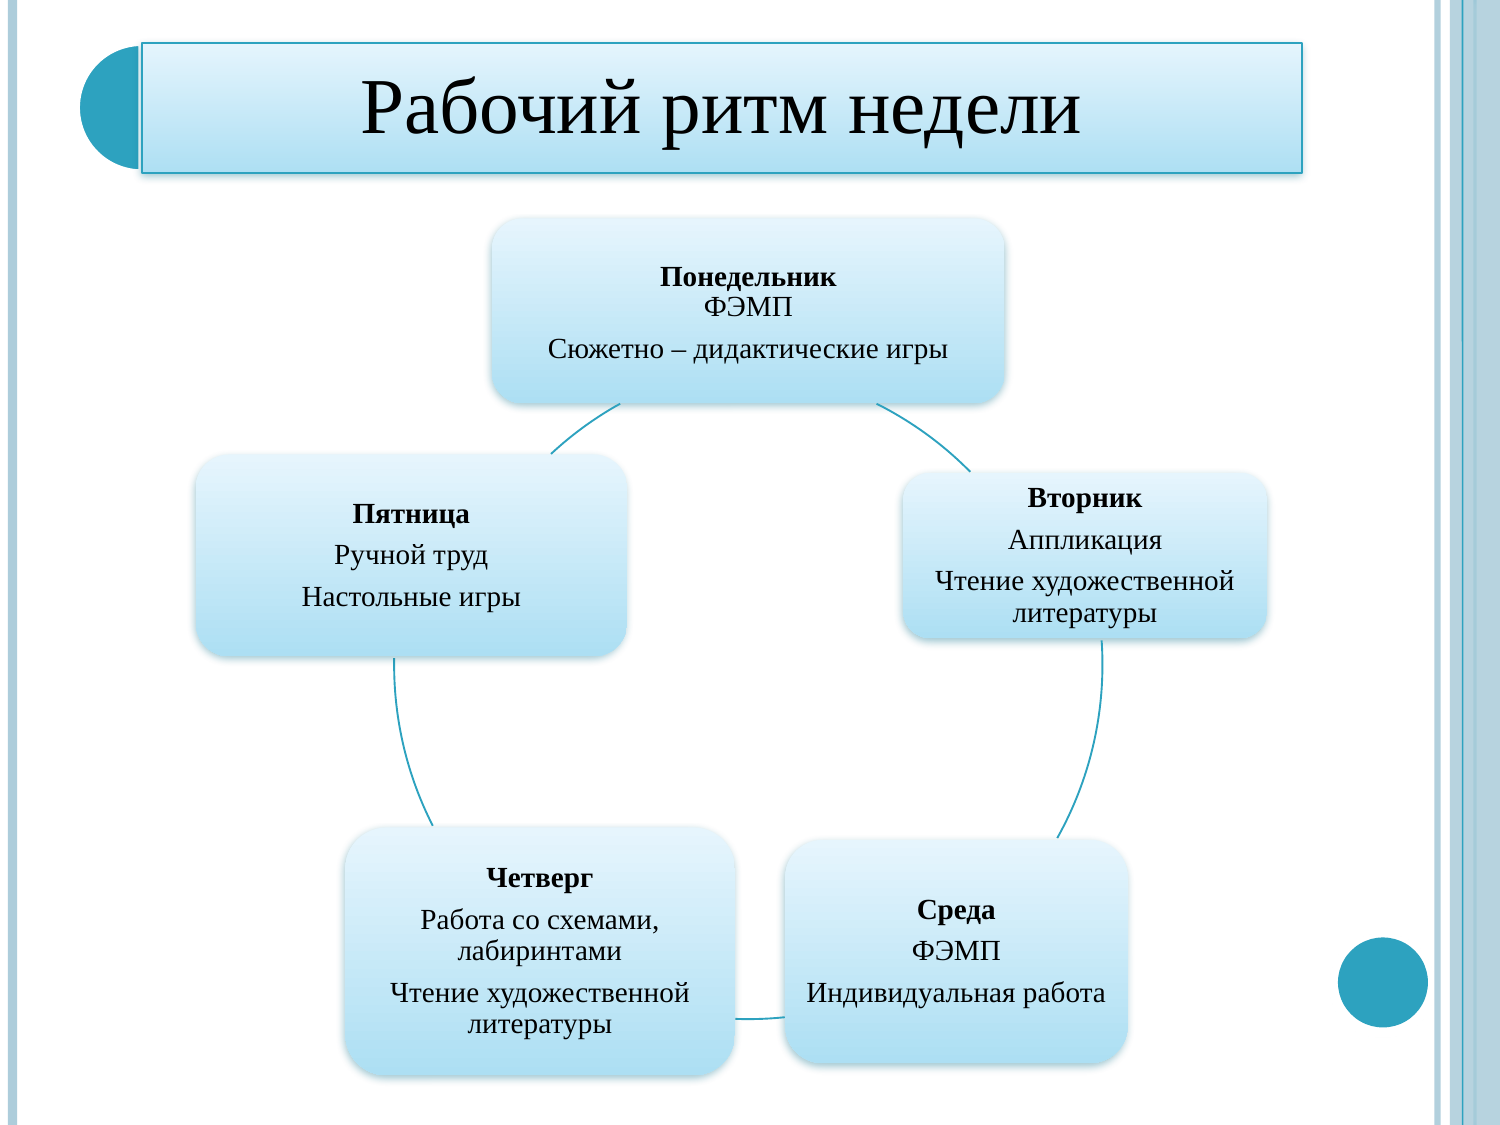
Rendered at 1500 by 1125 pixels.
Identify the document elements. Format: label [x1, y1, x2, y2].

list [74, 231, 1389, 1063]
text_box [76, 42, 1303, 174]
